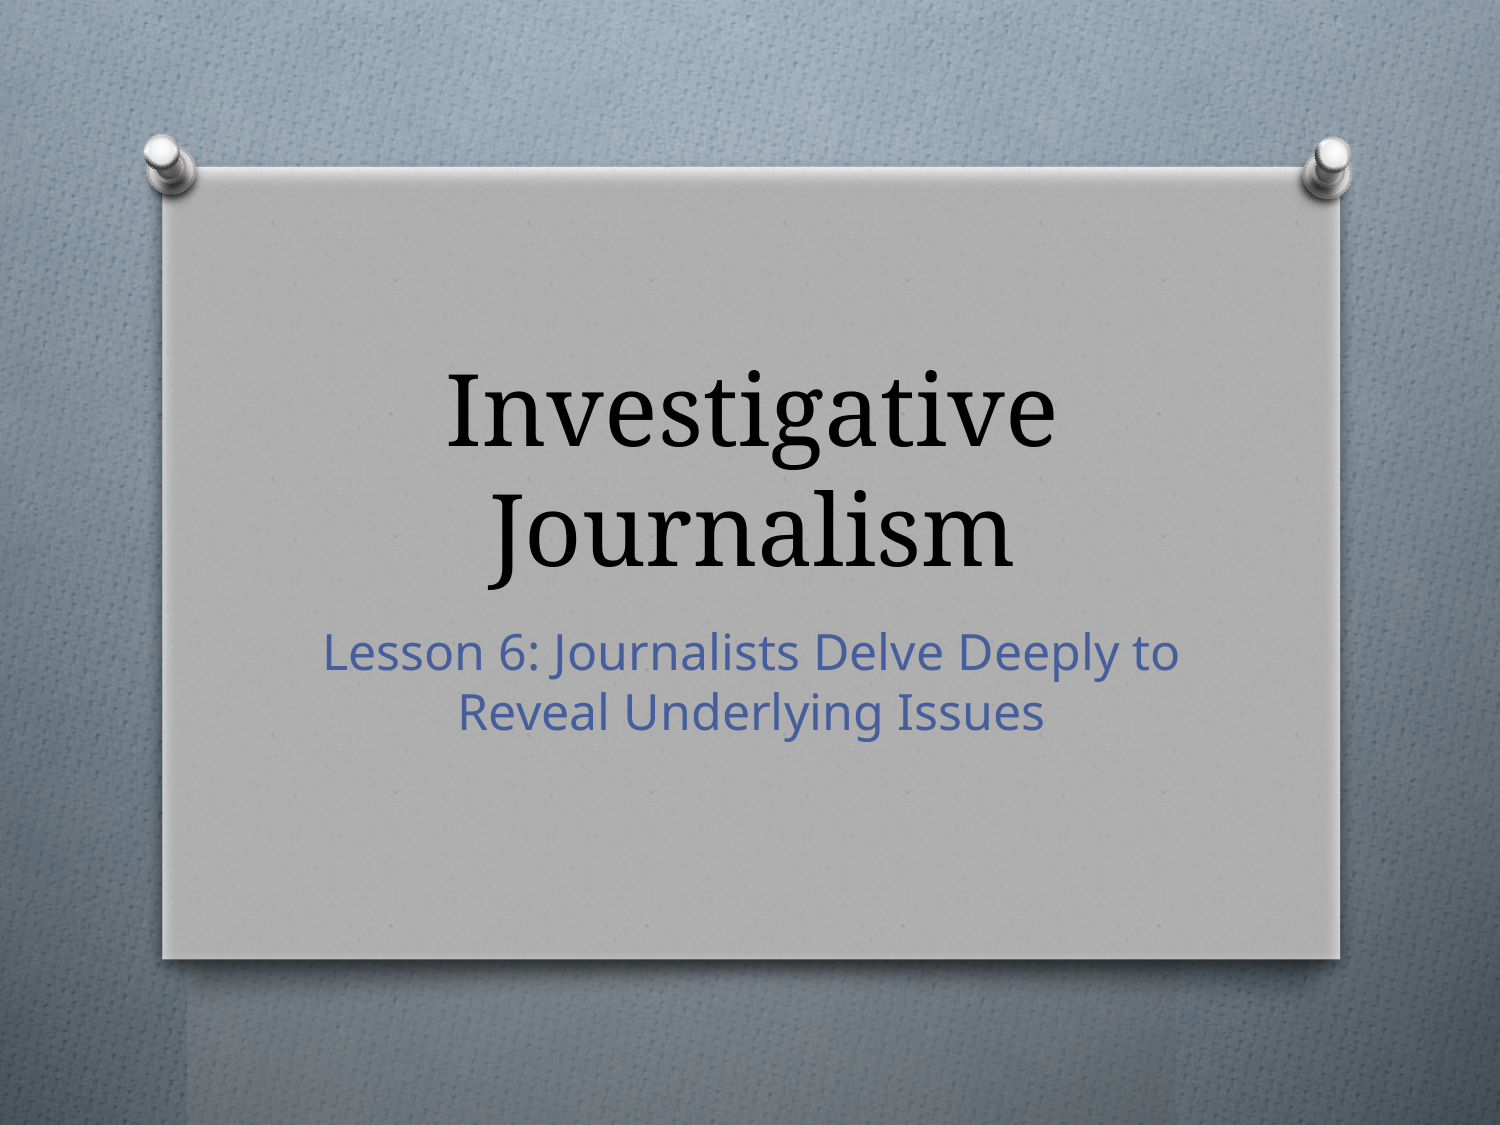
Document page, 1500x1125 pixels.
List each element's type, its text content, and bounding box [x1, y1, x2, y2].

picture [1274, 109, 1396, 230]
subtitle Lesson 6: Journalists Delve Deeply to Reveal Underlying Issues [283, 612, 1221, 863]
picture [112, 100, 235, 224]
title Investigative Journalism [283, 294, 1223, 595]
